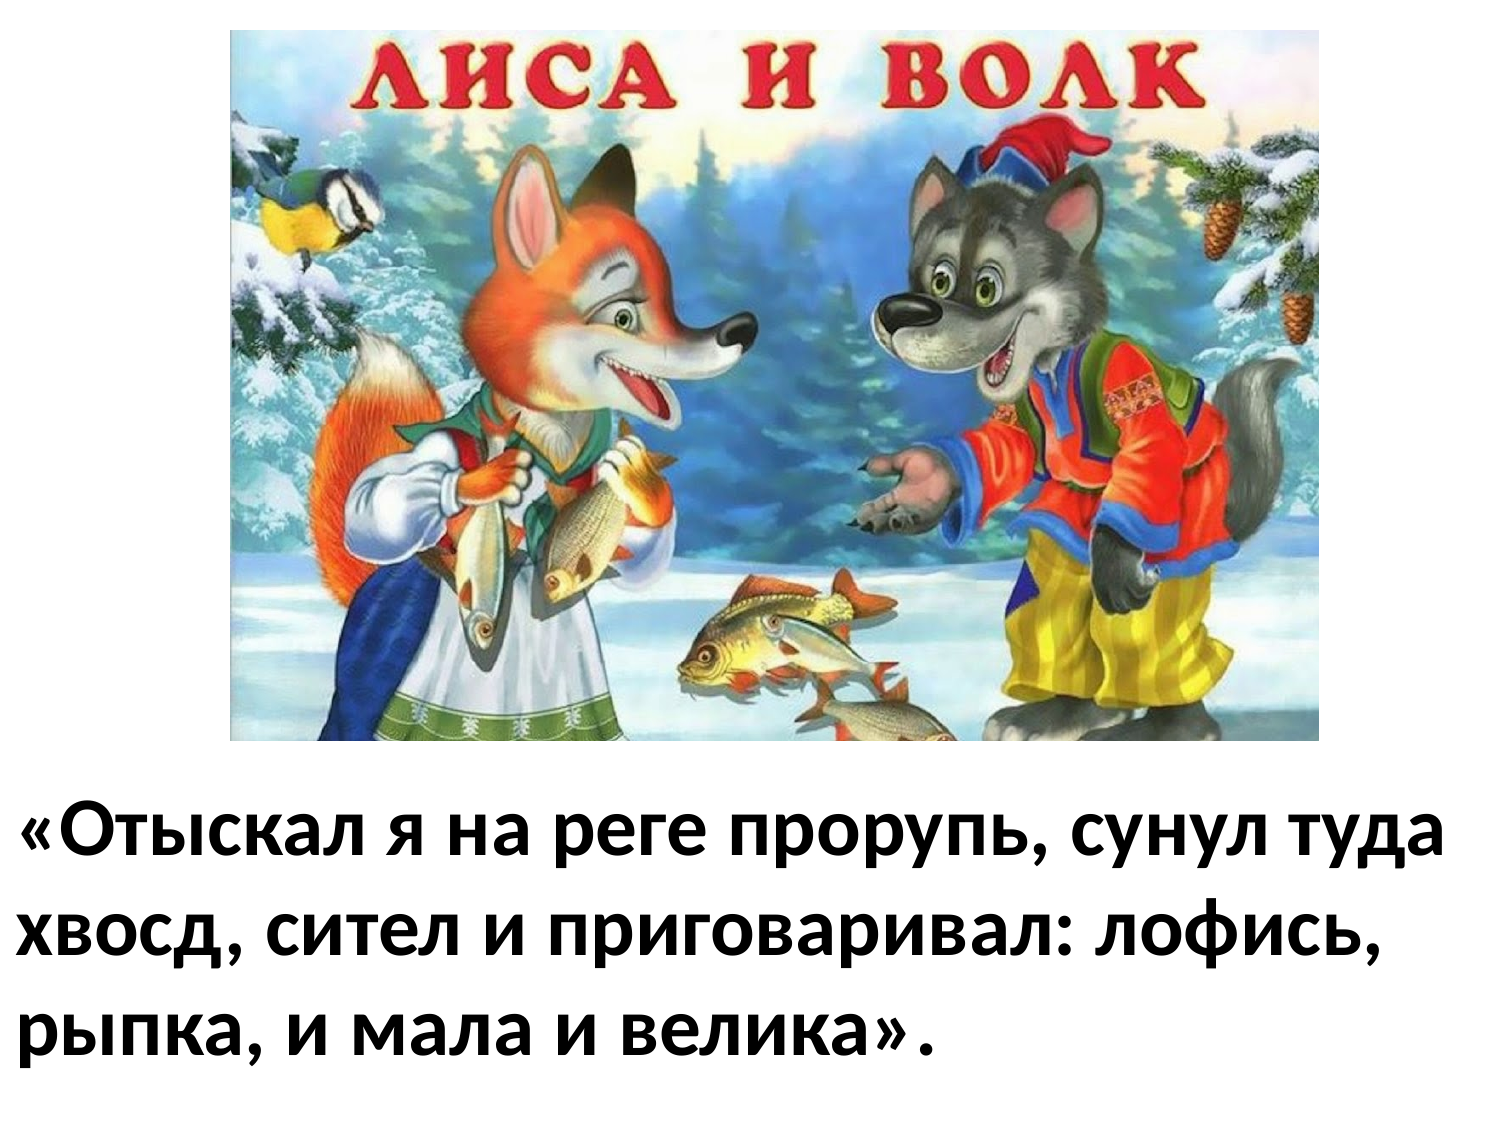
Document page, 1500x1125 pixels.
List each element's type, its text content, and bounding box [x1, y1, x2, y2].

text_box «Отыскал я на реге прорупь, сунул туда хвосд, сител и приговаривал: лофись, рыпка, и мала и велика». [0, 764, 1500, 1080]
picture [229, 30, 1319, 742]
